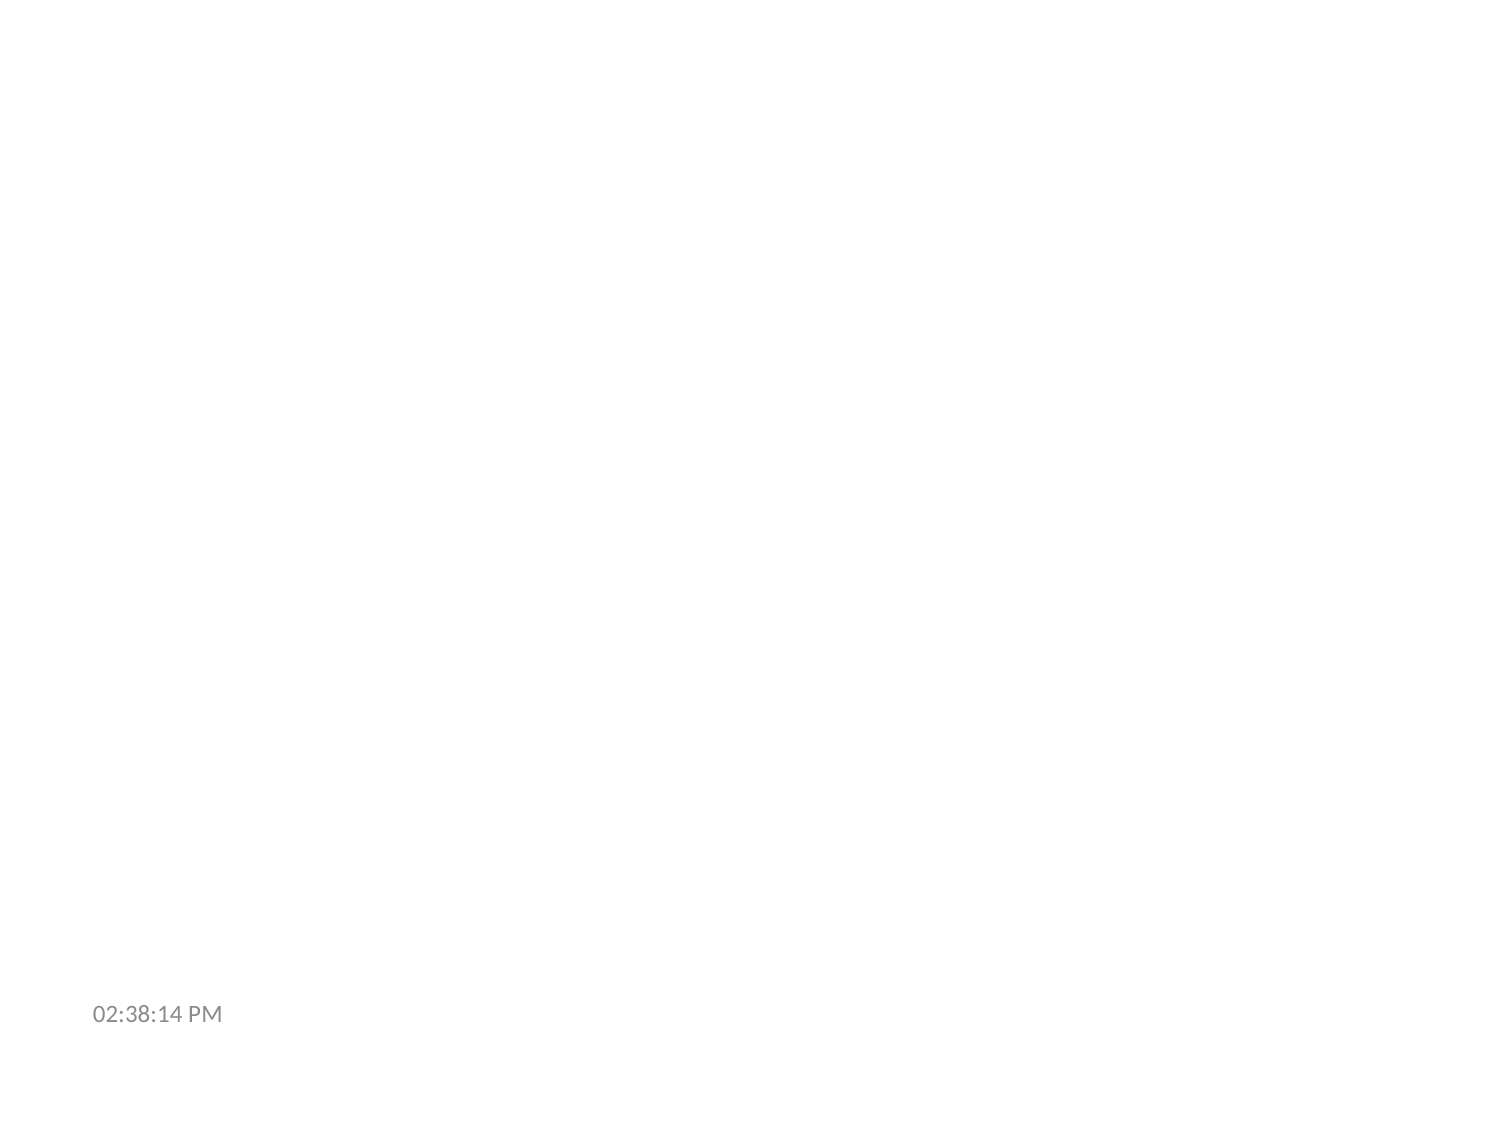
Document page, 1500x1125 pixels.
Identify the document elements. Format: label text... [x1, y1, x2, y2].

text_box 3:35:09 PM [77, 982, 428, 1043]
